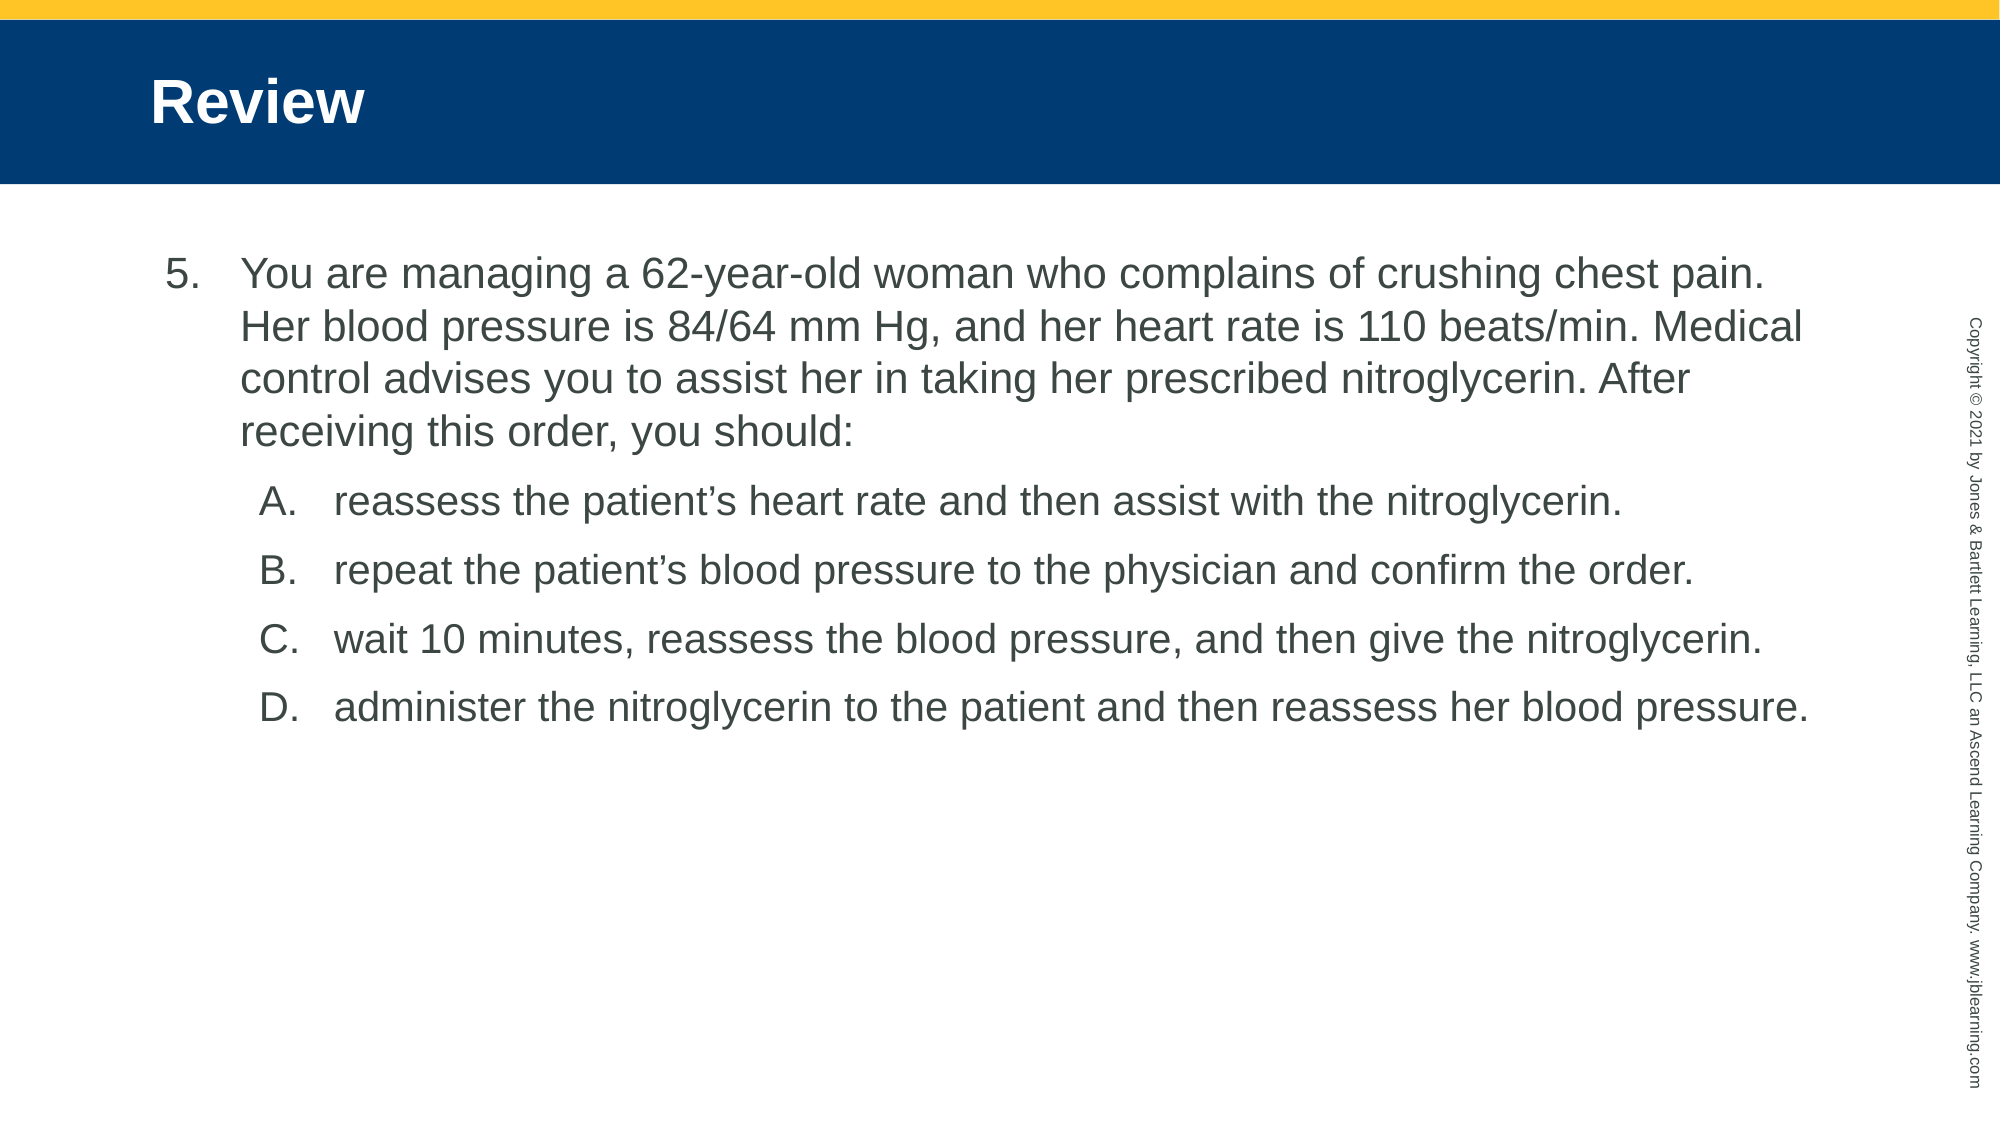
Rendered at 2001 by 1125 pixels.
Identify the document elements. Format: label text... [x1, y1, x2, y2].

title Review [0, 19, 2000, 185]
list You are managing a 62-year-old woman who complains of crushing chest pain. Her blood pressure is 84/64 mm Hg, and her heart rate is 110 beats/min. Medical control advises you to assist her in taking her prescribed nitroglycerin. After receiving this order, you should: reassess the patient’s heart rate and then assist with the nitroglycerin. repeat the patient’s blood pressure to the physician and confirm the order. wait 10 minutes, reassess the blood pressure, and then give the nitroglycerin. administer the nitroglycerin to the patient and then reassess her blood pressure. [150, 237, 1850, 1025]
